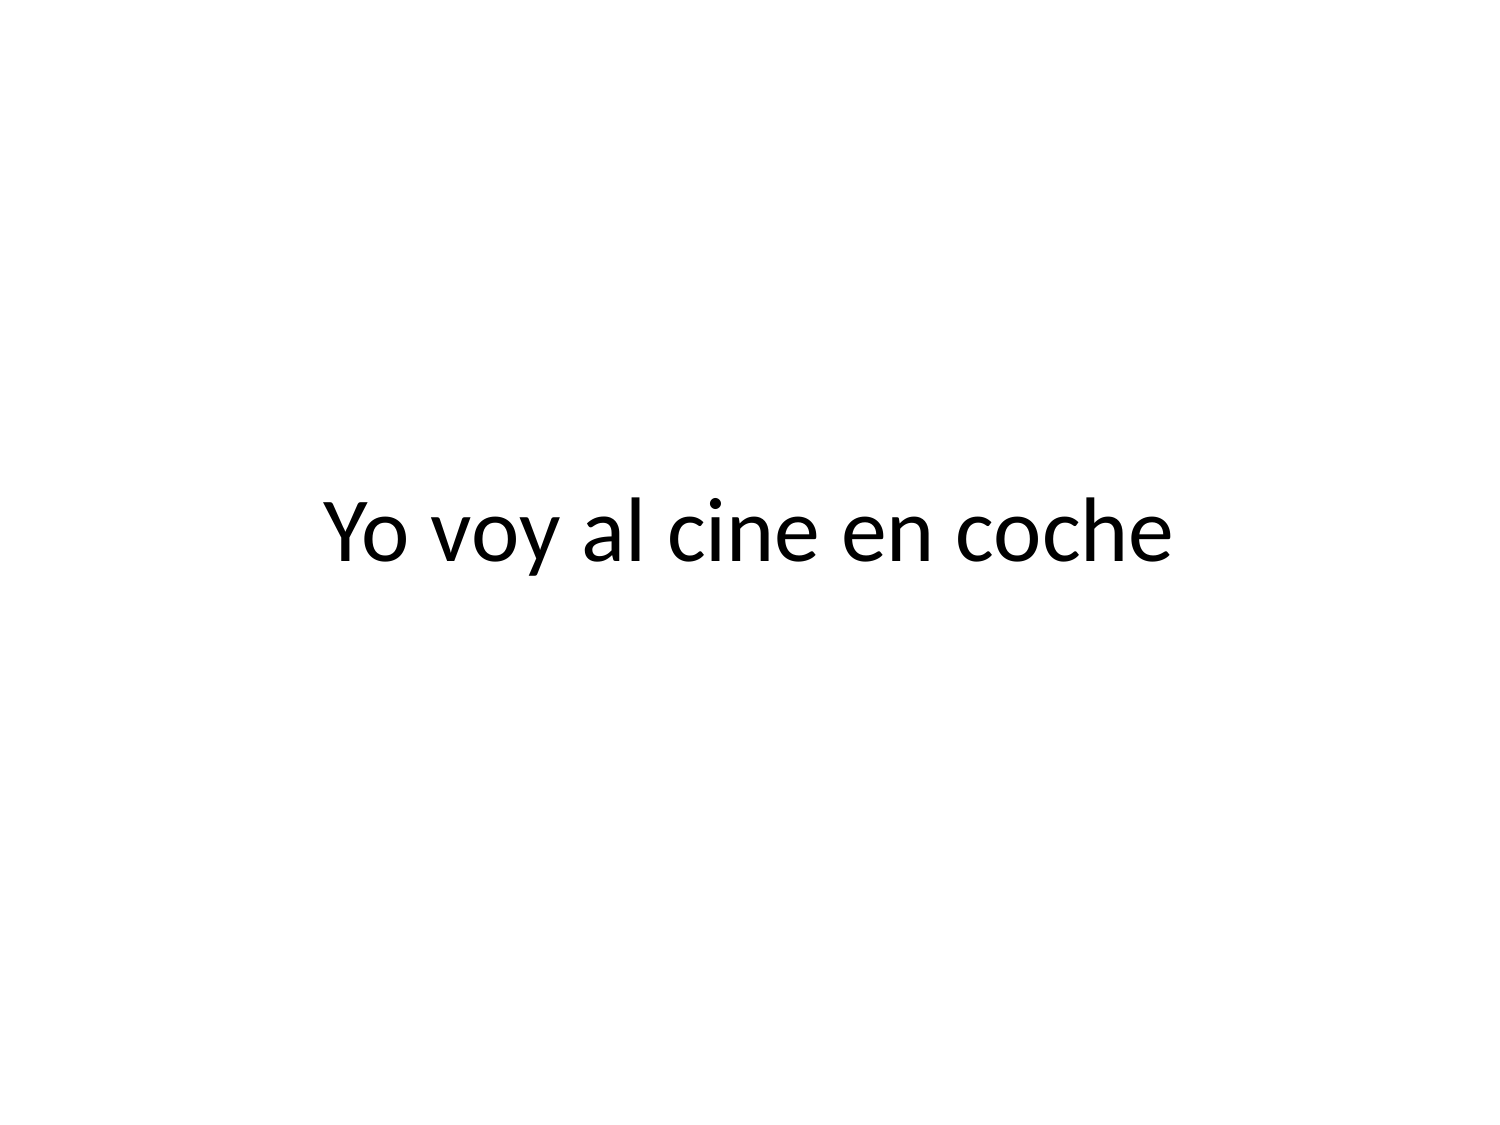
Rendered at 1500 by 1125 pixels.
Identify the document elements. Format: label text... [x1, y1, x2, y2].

title Yo voy al cine en coche [75, 45, 1425, 1004]
